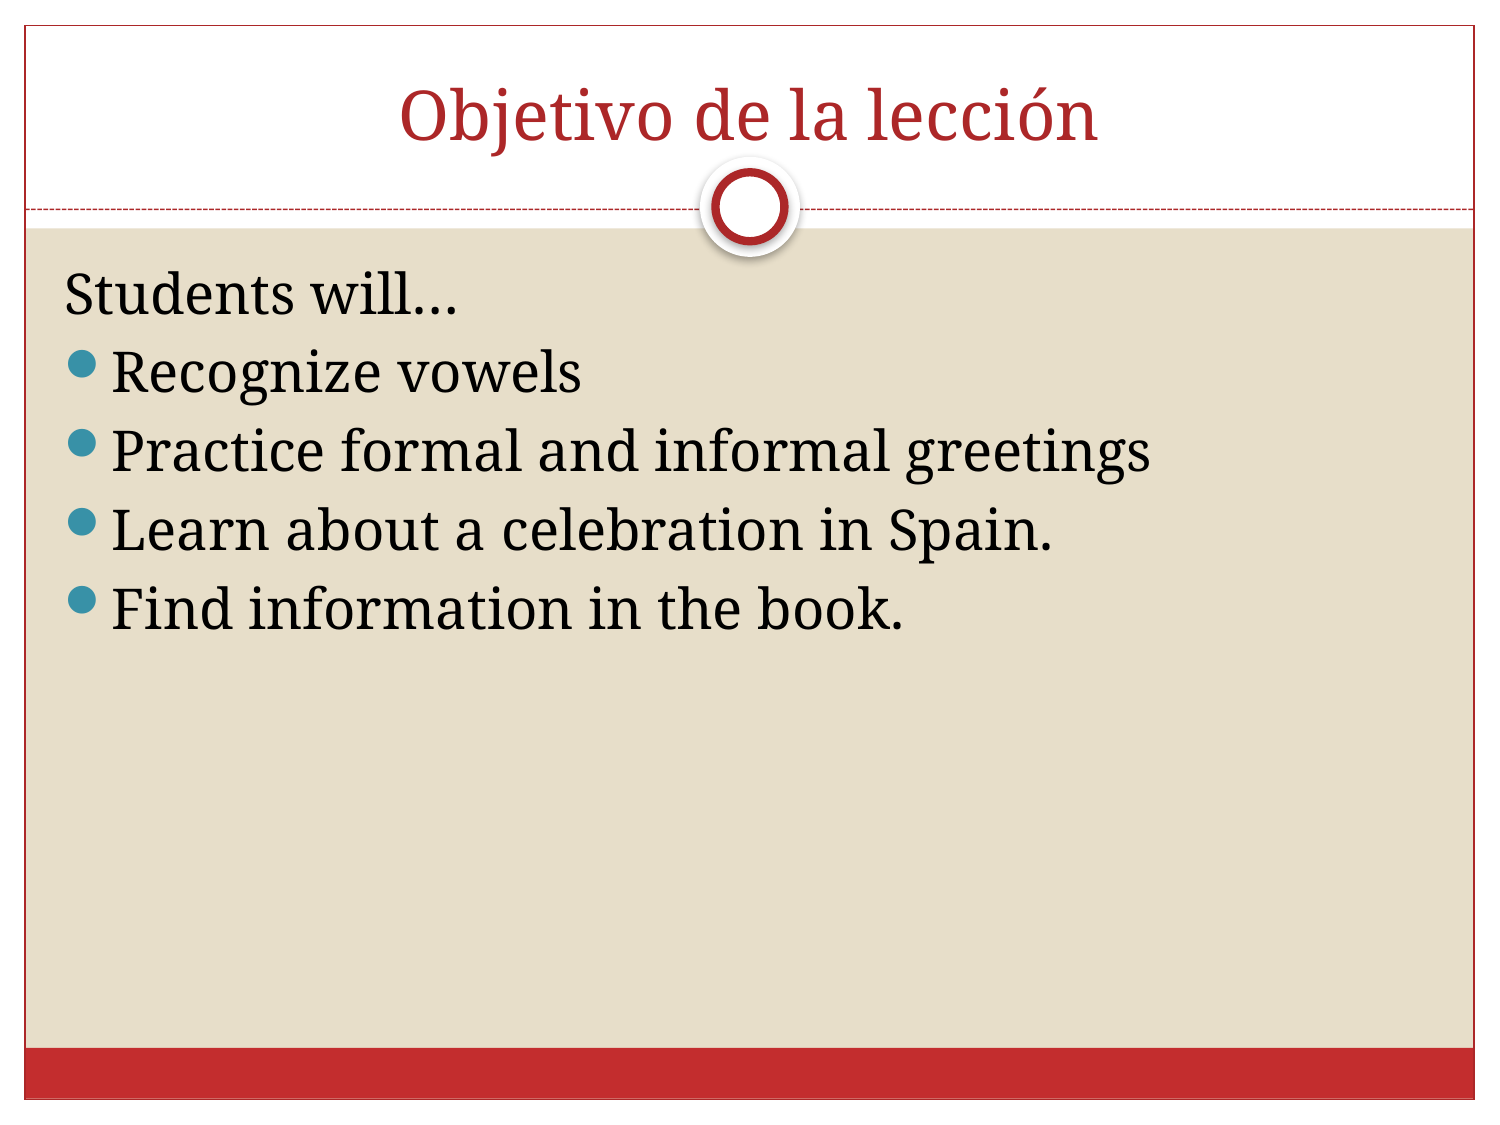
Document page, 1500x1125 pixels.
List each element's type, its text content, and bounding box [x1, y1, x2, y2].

list Students will… Recognize vowels Practice formal and informal greetings Learn about a celebration in Spain. Find information in the book. [49, 250, 1445, 1001]
title Objetivo de la lección [49, 37, 1450, 162]
